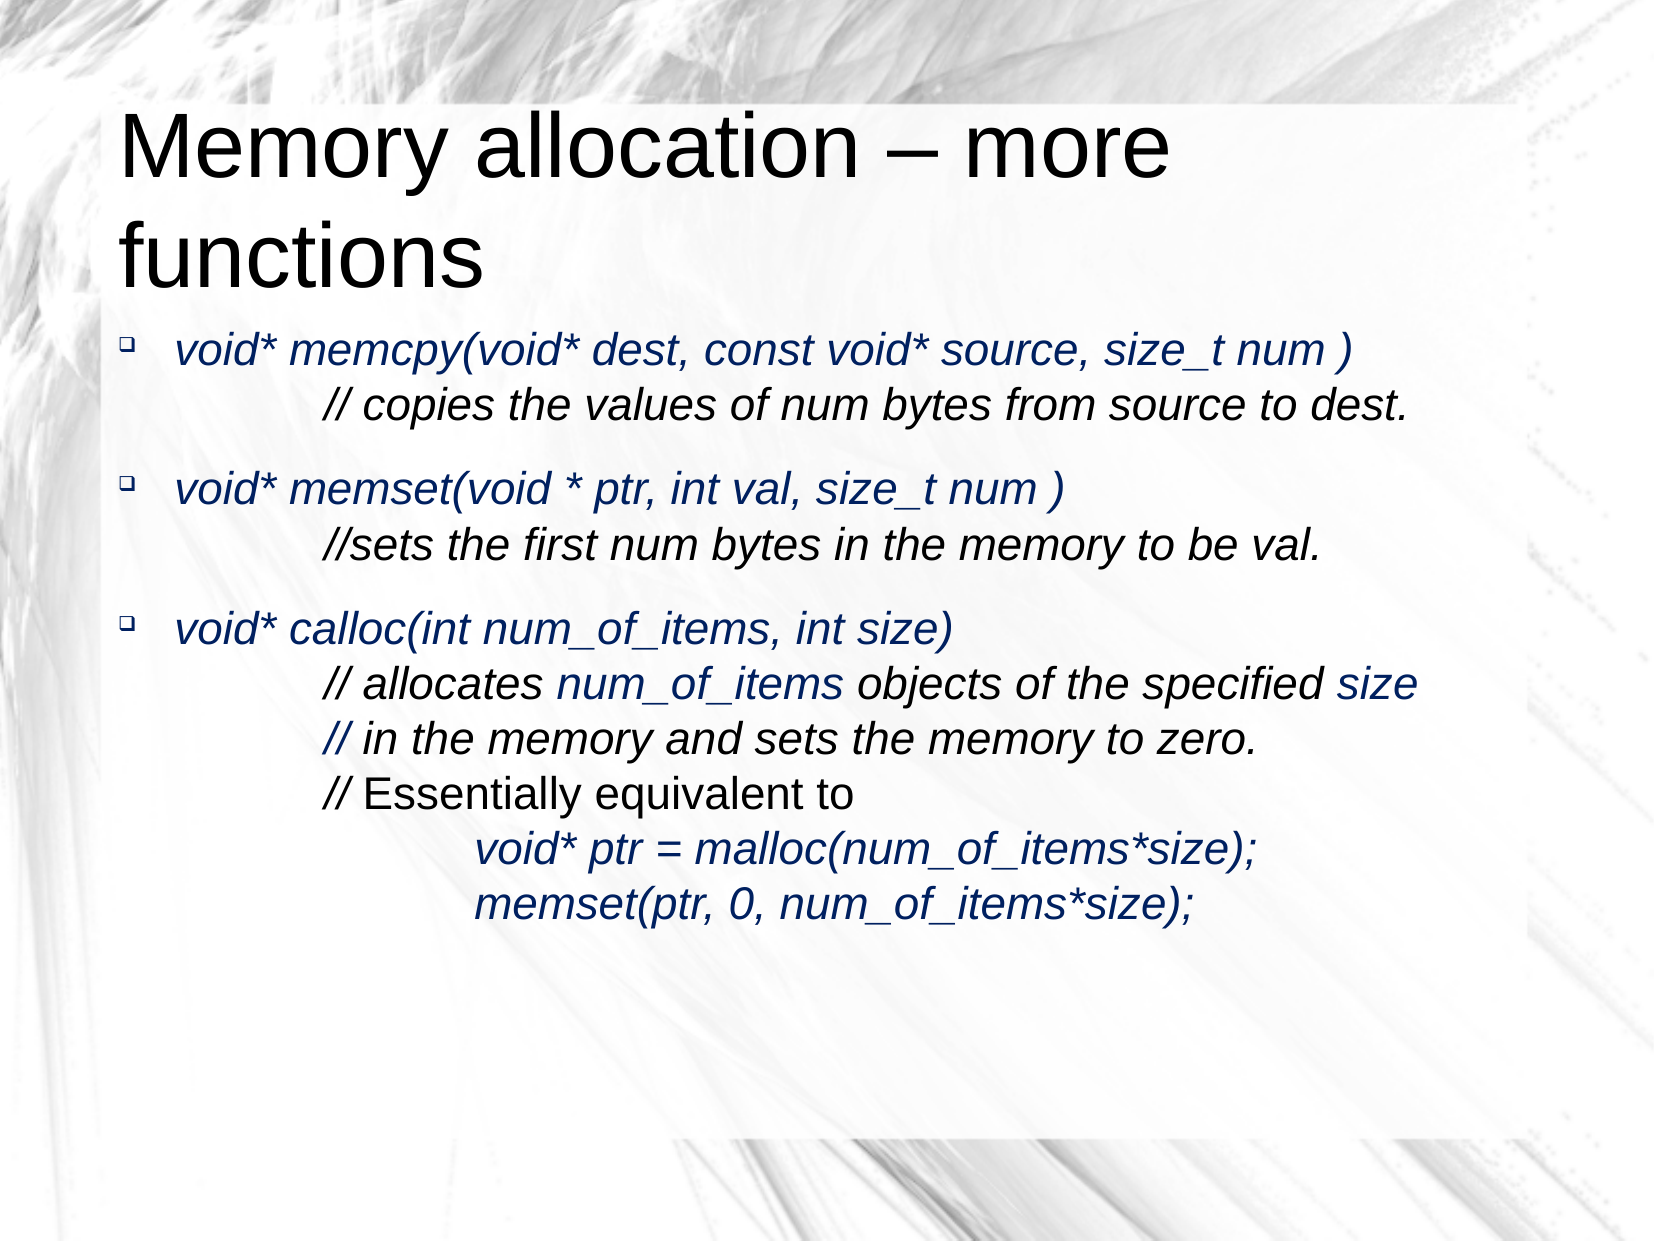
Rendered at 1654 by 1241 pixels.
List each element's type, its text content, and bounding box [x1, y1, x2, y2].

text_box Memory allocation – more functions [118, 93, 1535, 299]
list void* memcpy(void* dest, const void* source, size_t num ) // copies the values of num bytes from source to dest. void* memset(void * ptr, int val, size_t num ) //sets the first num bytes in the memory to be val. void* calloc(int num_of_items, int size) // allocates num_of_items objects of the specified size // in the memory and sets the memory to zero. // Essentially equivalent to void* ptr = malloc(num_of_items*size); memset(ptr, 0, num_of_items*size); [118, 319, 1571, 1180]
picture [0, 0, 1654, 1241]
